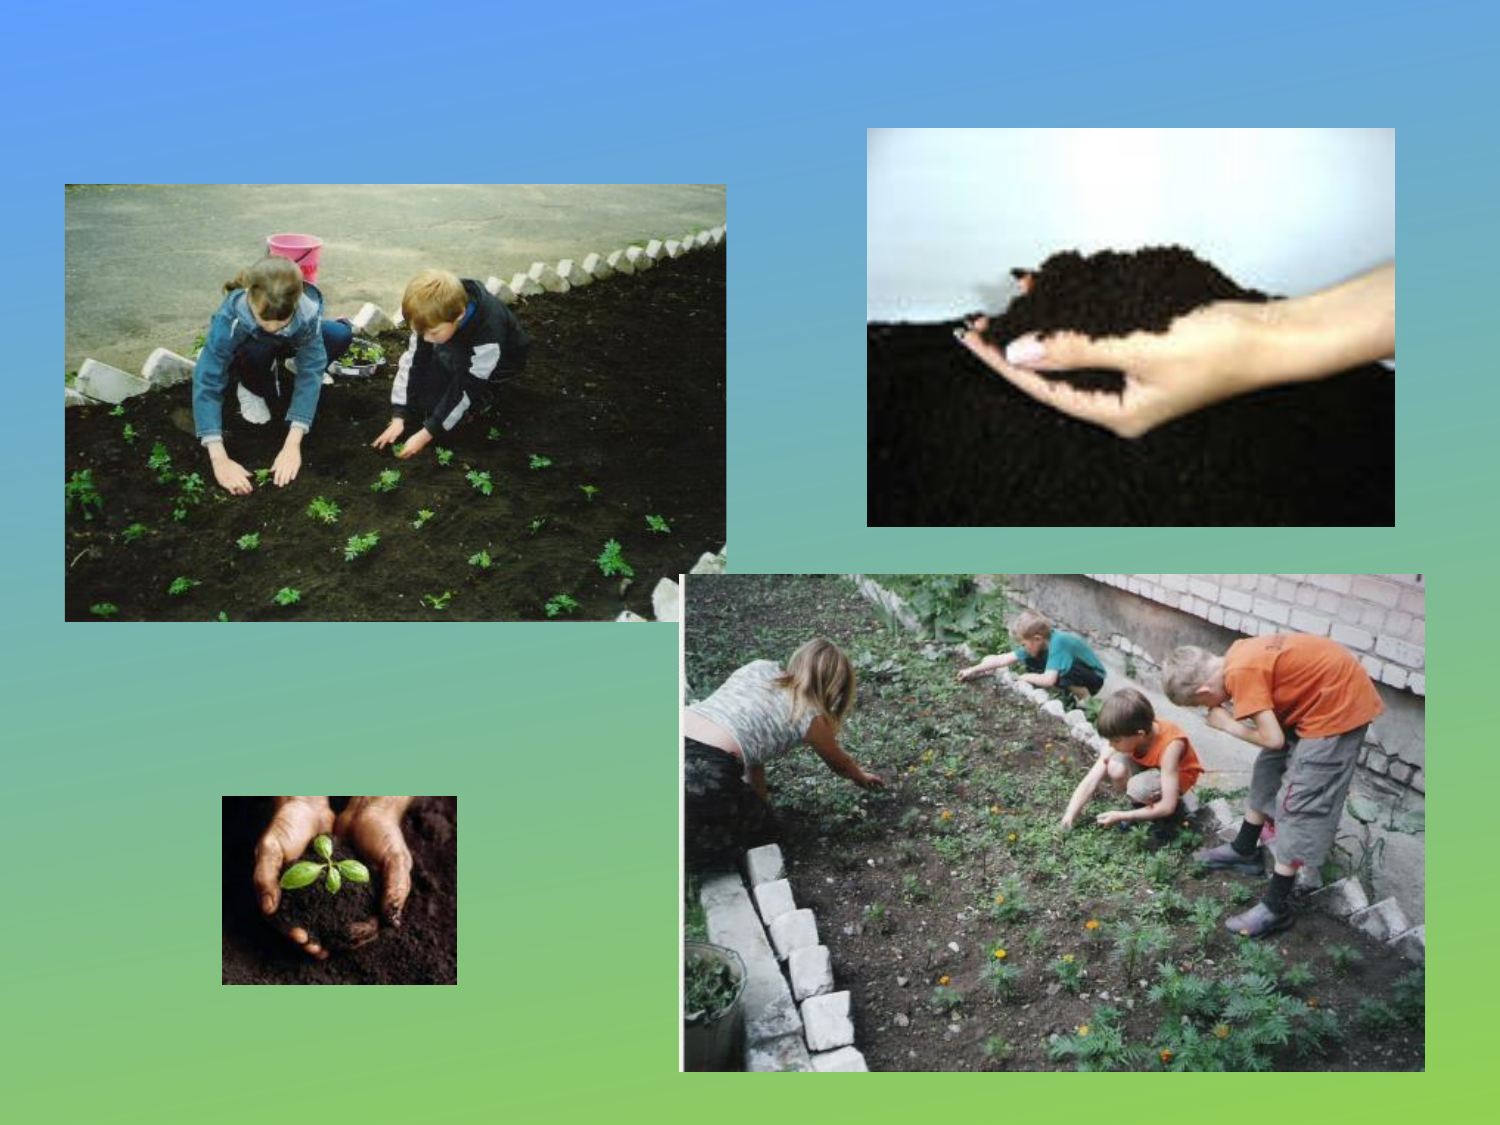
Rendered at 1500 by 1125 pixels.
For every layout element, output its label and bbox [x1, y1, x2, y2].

picture [866, 128, 1395, 527]
picture [222, 796, 458, 985]
picture [64, 184, 1425, 1073]
